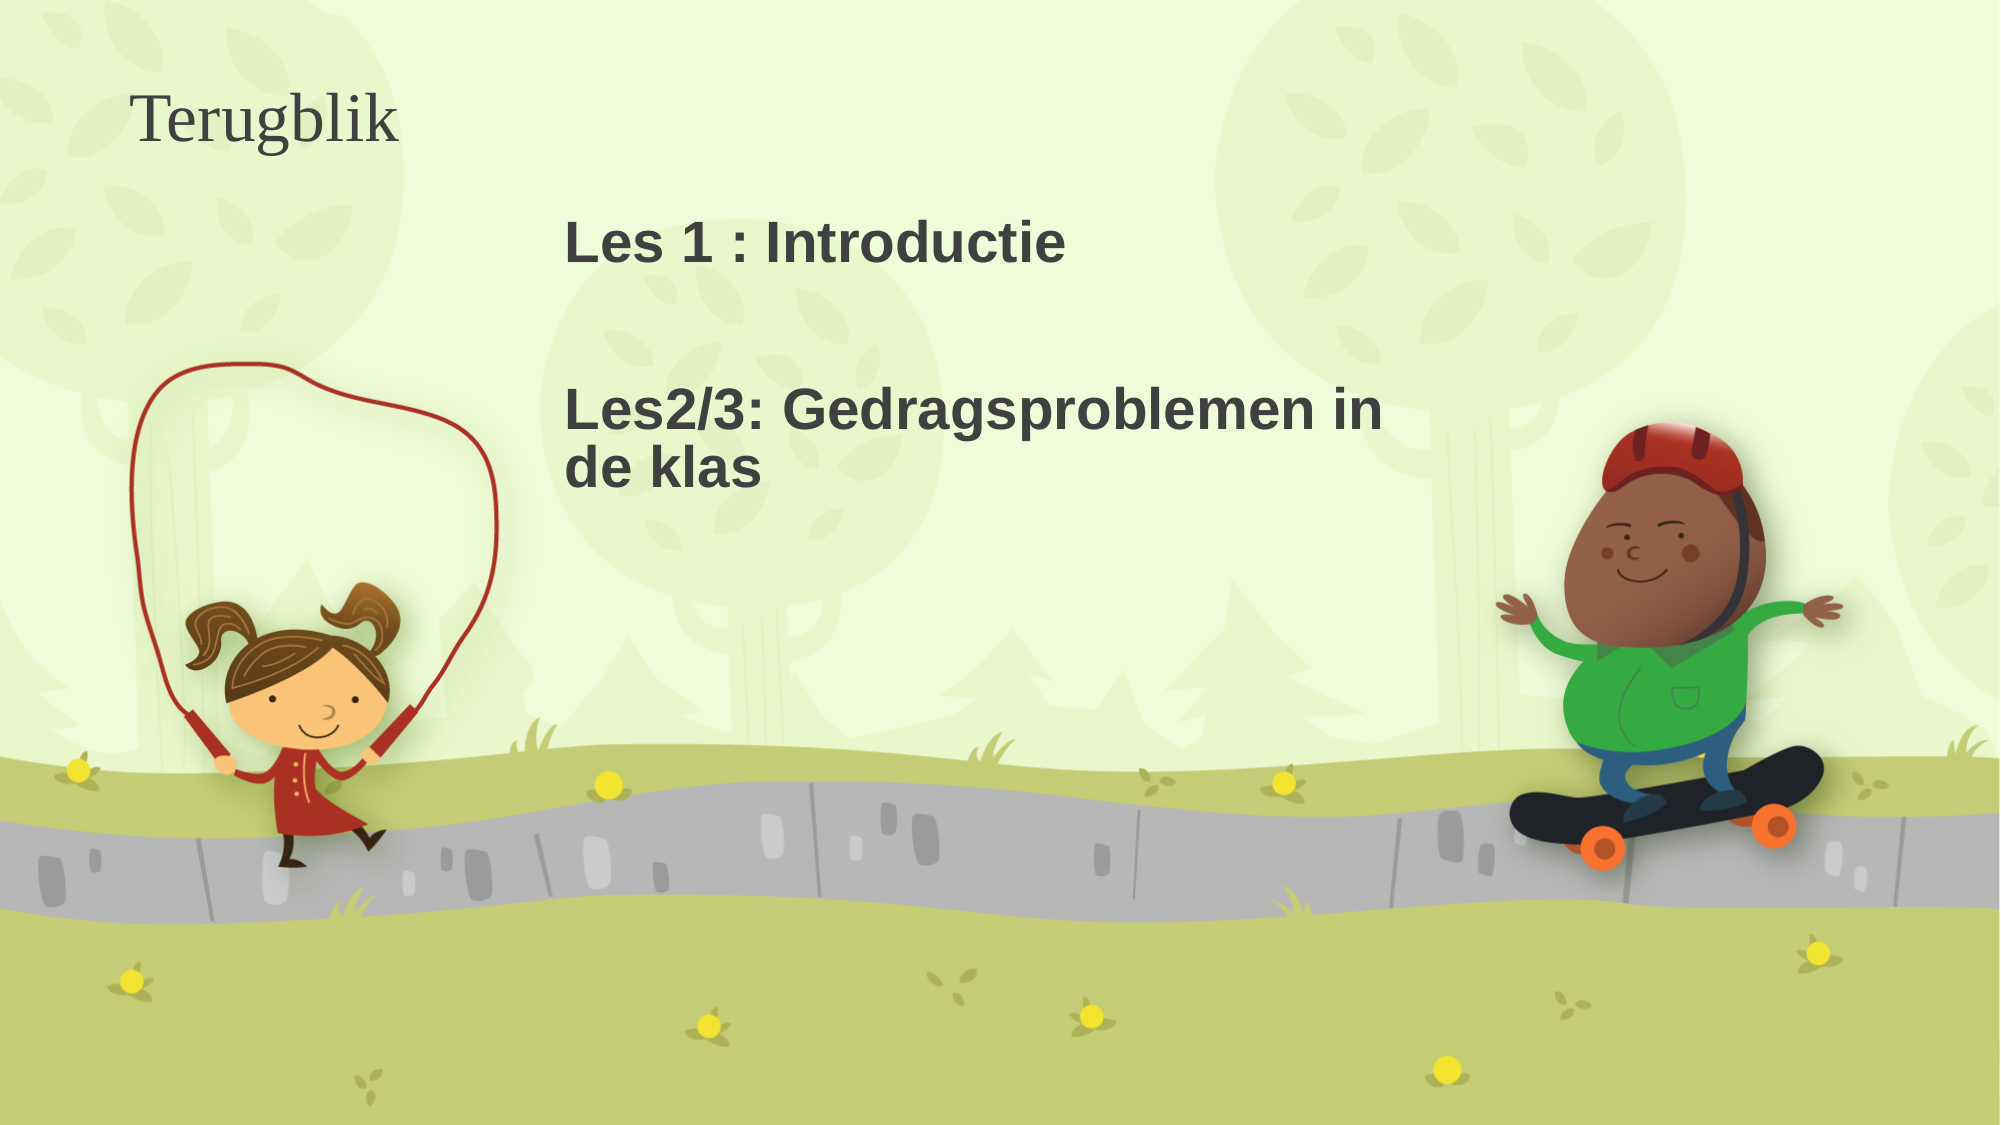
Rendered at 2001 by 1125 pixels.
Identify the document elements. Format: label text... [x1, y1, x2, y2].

title Terugblik [114, 78, 1315, 163]
list Les 1 : Introductie Les2/3: Gedragsproblemen in de klas [549, 208, 1450, 799]
picture [0, 0, 2000, 1125]
